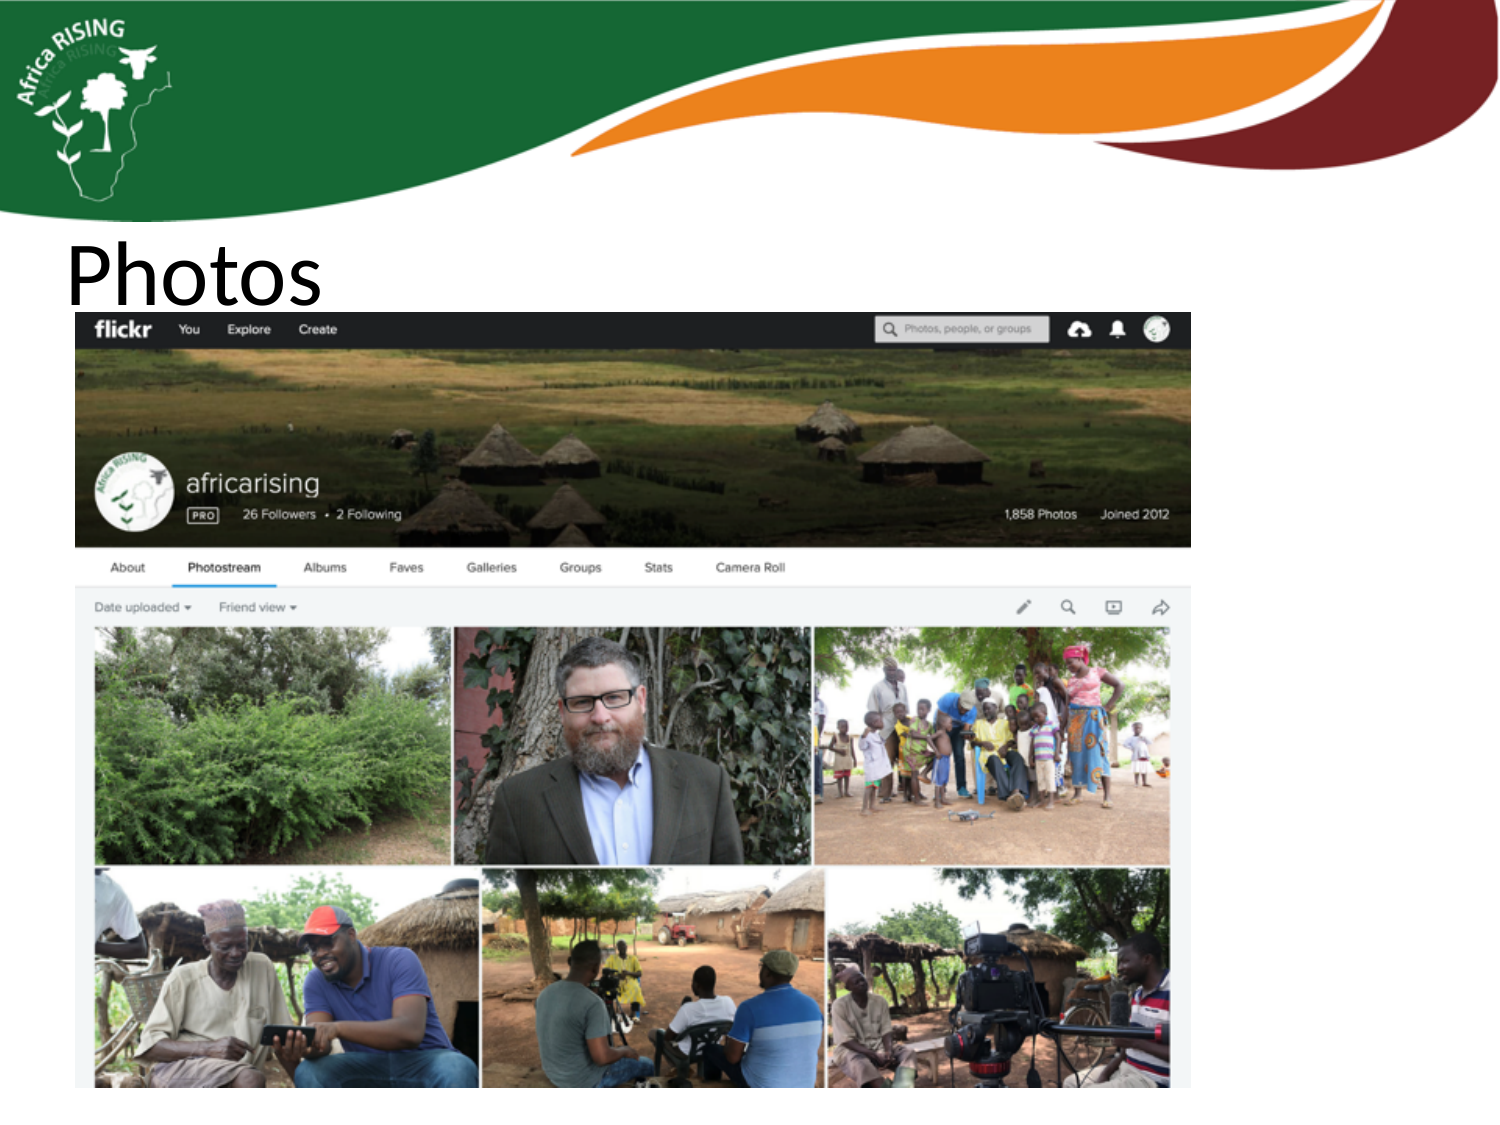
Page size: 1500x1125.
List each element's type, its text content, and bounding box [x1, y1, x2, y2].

title Photos [50, 200, 1400, 338]
picture [74, 312, 1191, 1088]
picture [0, 0, 1499, 222]
